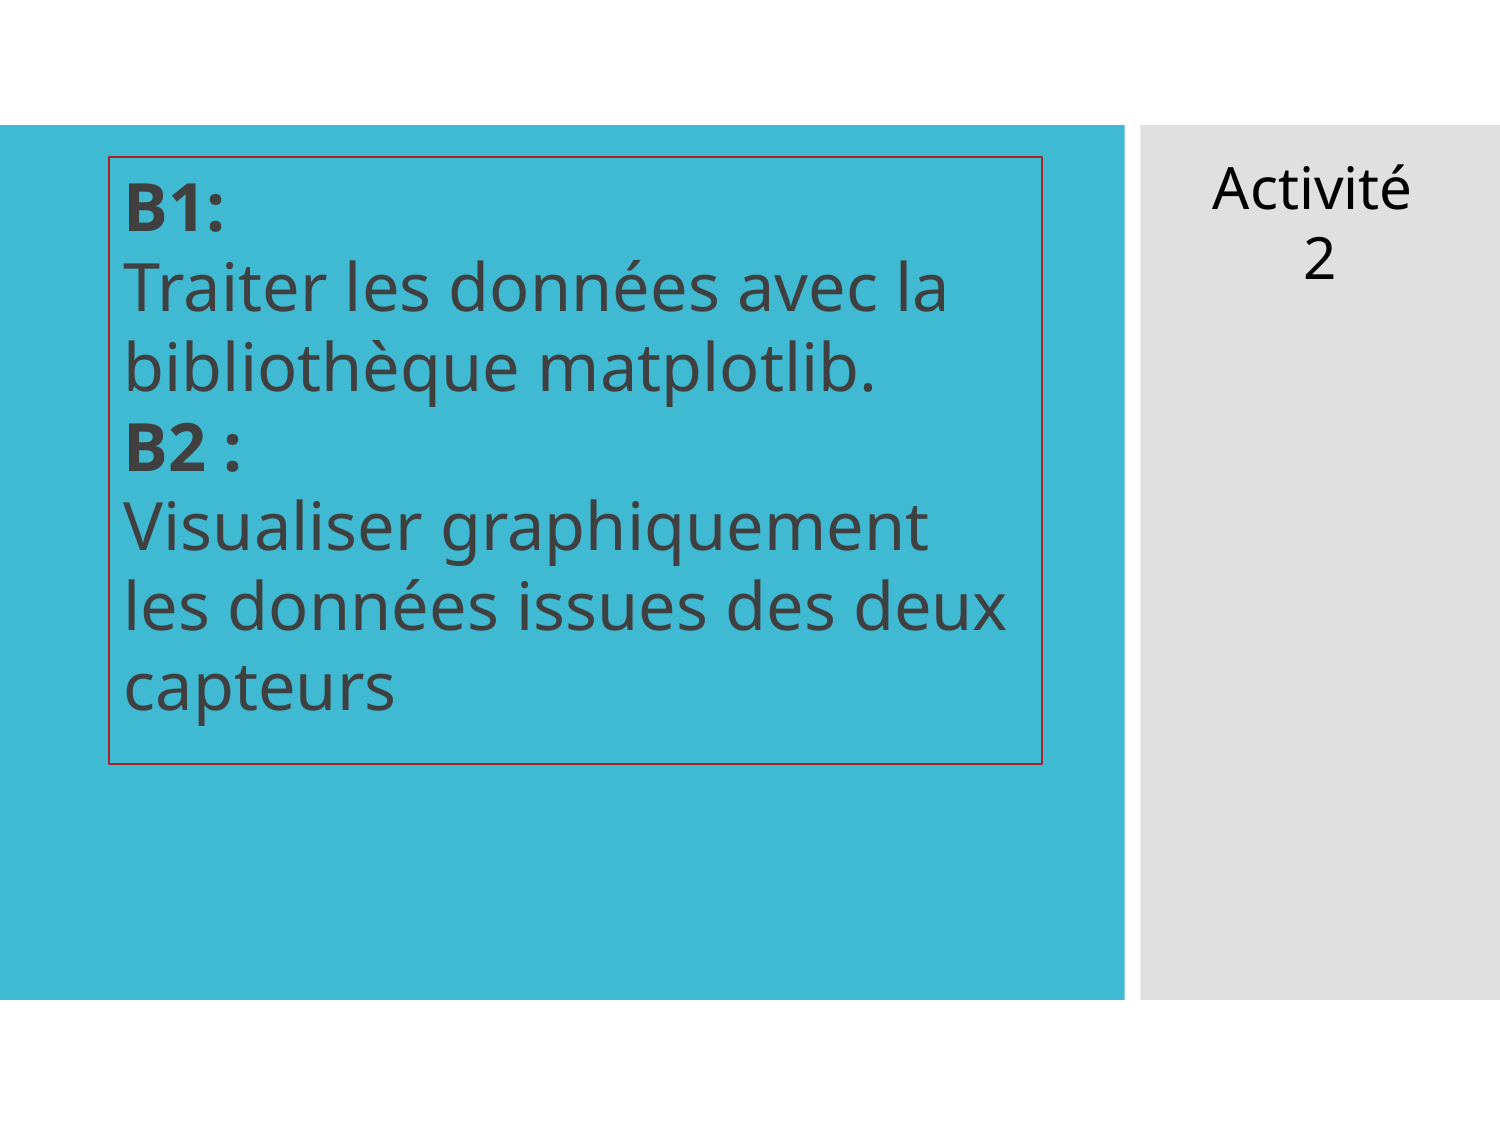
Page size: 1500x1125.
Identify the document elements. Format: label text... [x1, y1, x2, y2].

text_box Activité 2 [1140, 143, 1500, 299]
text_box B1: Traiter les données avec la bibliothèque matplotlib. B2 : Visualiser graphiquement les données issues des deux capteurs [108, 156, 1043, 765]
